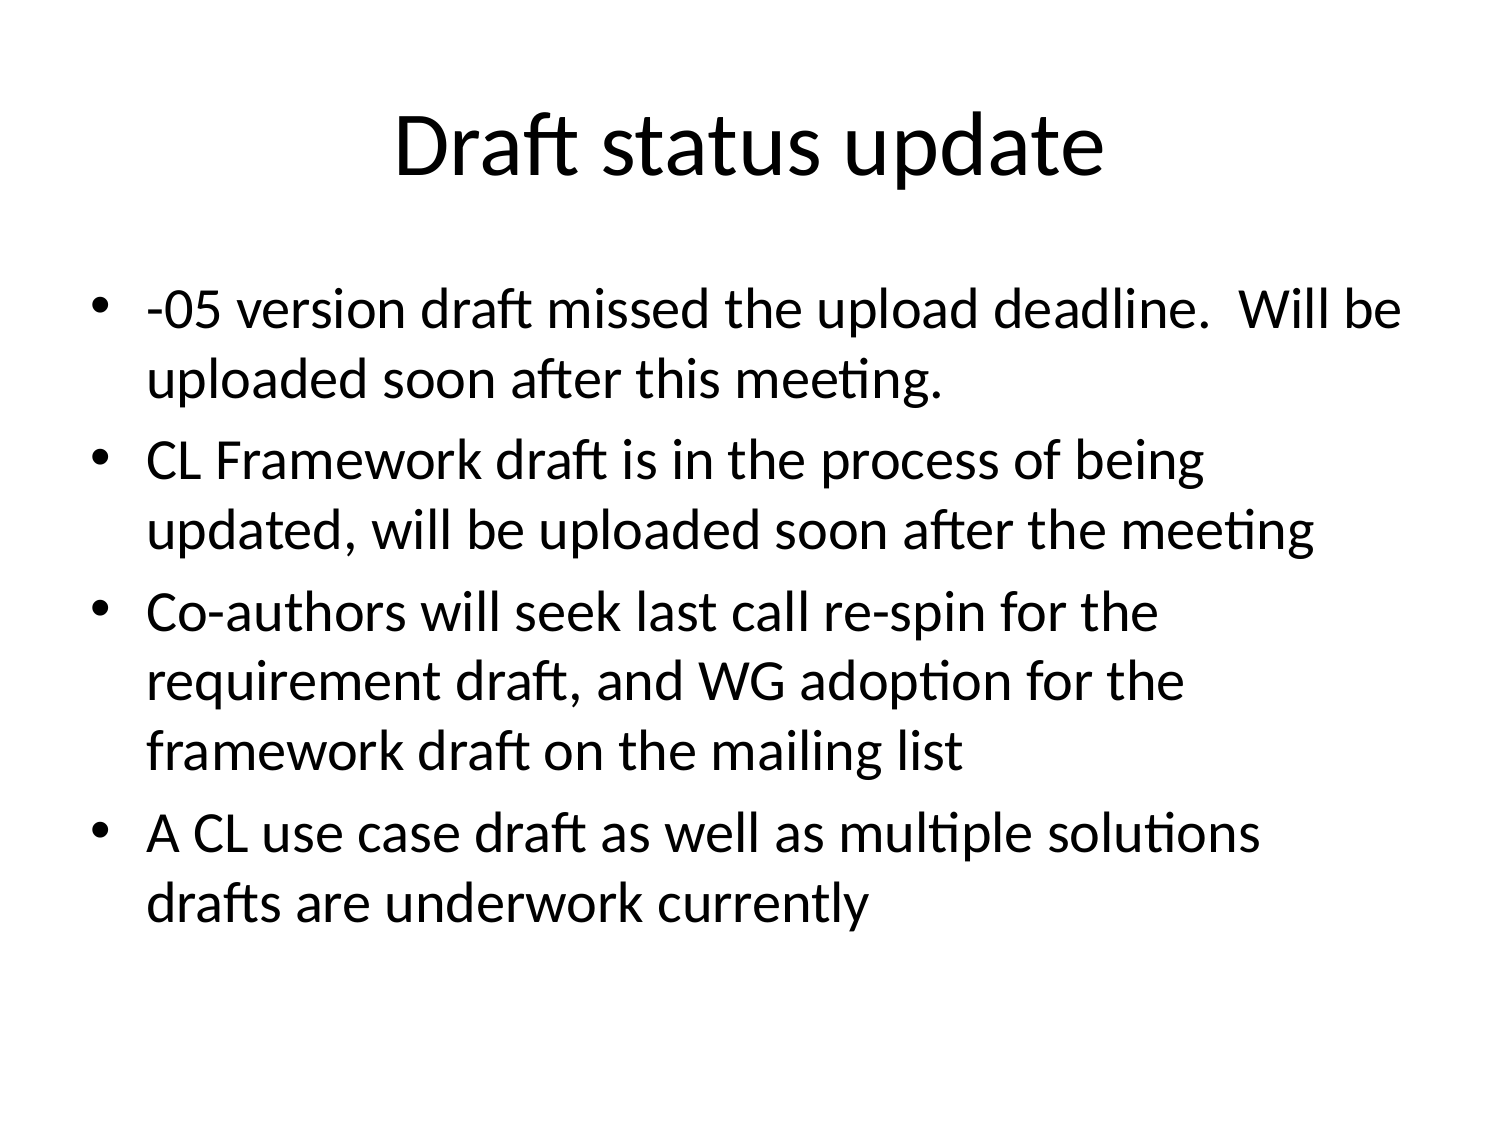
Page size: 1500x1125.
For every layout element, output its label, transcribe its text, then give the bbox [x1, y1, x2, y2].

title Draft status update [75, 45, 1425, 233]
list -05 version draft missed the upload deadline. Will be uploaded soon after this meeting. CL Framework draft is in the process of being updated, will be uploaded soon after the meeting Co-authors will seek last call re-spin for the requirement draft, and WG adoption for the framework draft on the mailing list A CL use case draft as well as multiple solutions drafts are underwork currently [75, 262, 1425, 1005]
